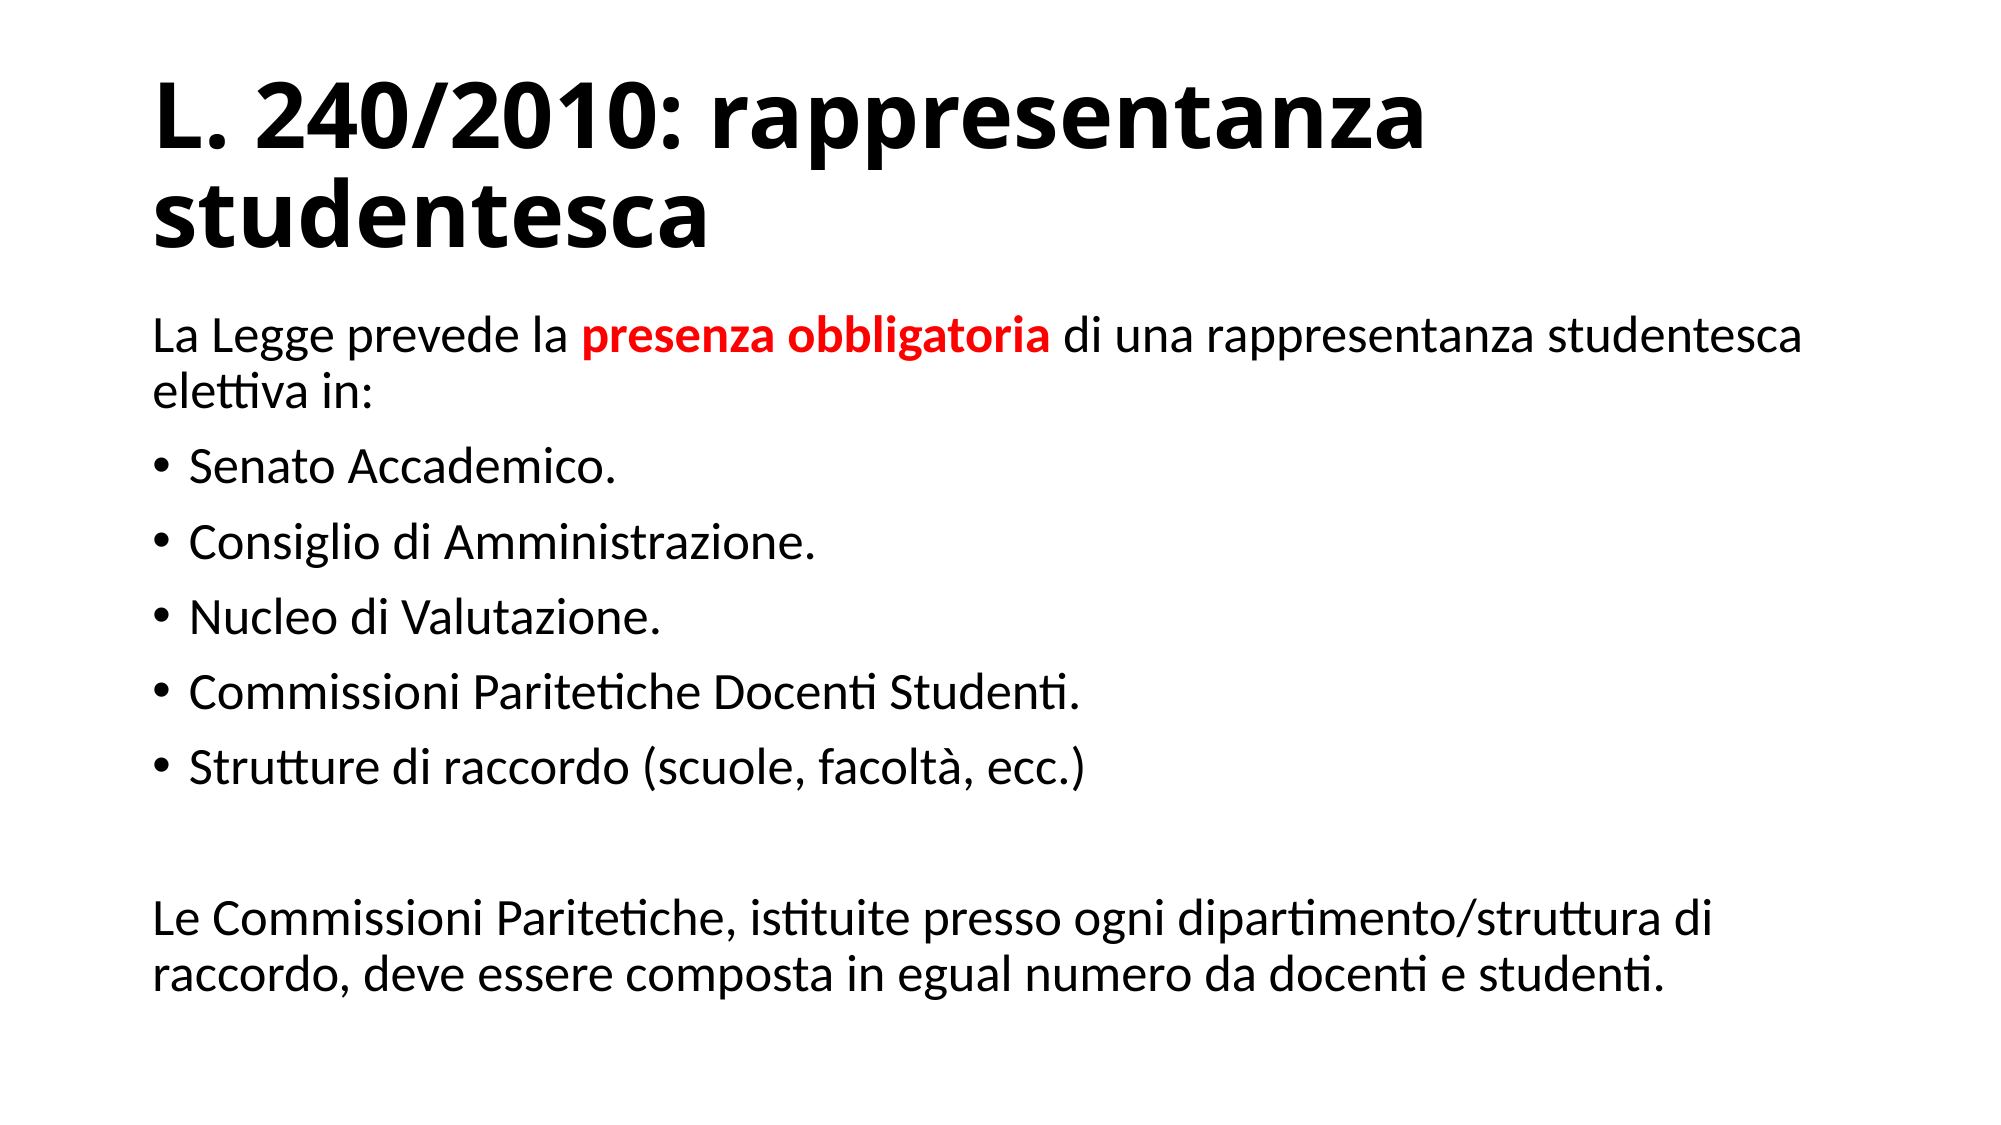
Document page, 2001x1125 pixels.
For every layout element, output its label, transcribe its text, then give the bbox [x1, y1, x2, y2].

list La Legge prevede la presenza obbligatoria di una rappresentanza studentesca elettiva in: Senato Accademico. Consiglio di Amministrazione. Nucleo di Valutazione. Commissioni Paritetiche Docenti Studenti. Strutture di raccordo (scuole, facoltà, ecc.) Le Commissioni Paritetiche, istituite presso ogni dipartimento/struttura di raccordo, deve essere composta in egual numero da docenti e studenti. [137, 299, 1863, 1014]
title L. 240/2010: rappresentanza studentesca [137, 59, 1863, 278]
